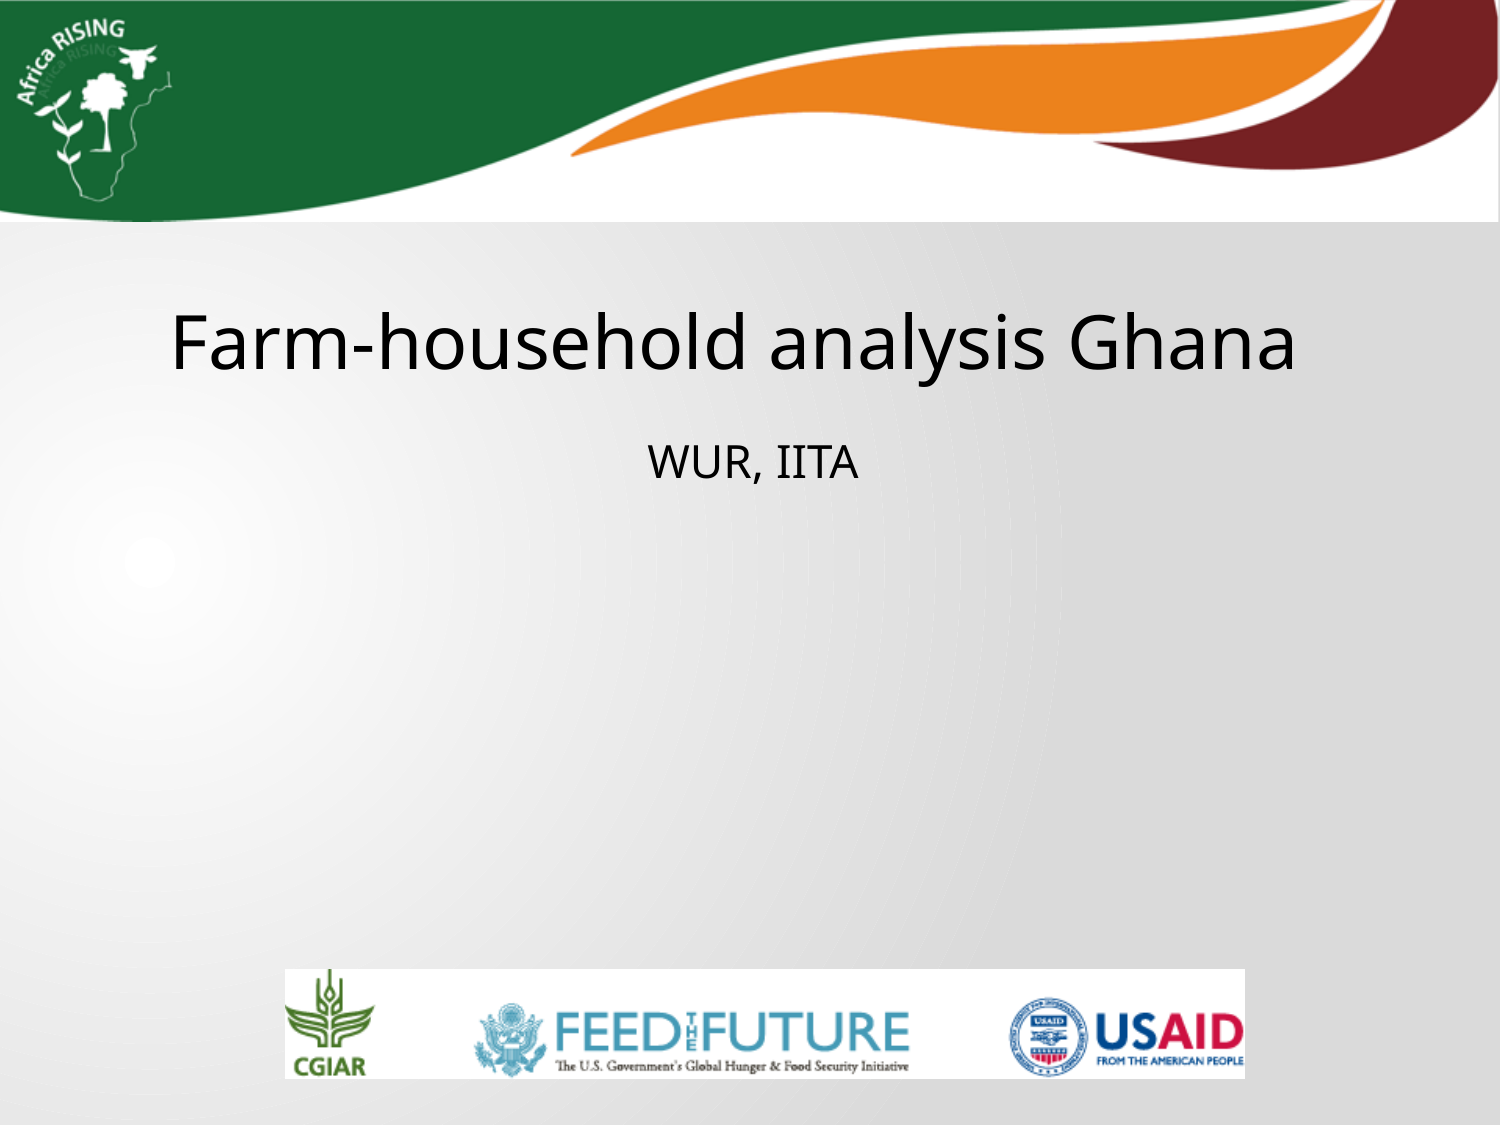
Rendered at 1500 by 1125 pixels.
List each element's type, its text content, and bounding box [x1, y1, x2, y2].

picture [0, 0, 1499, 222]
list Farm-household analysis Ghana [62, 287, 1388, 475]
picture [285, 969, 1245, 1079]
list WUR, IITA [237, 425, 1250, 625]
